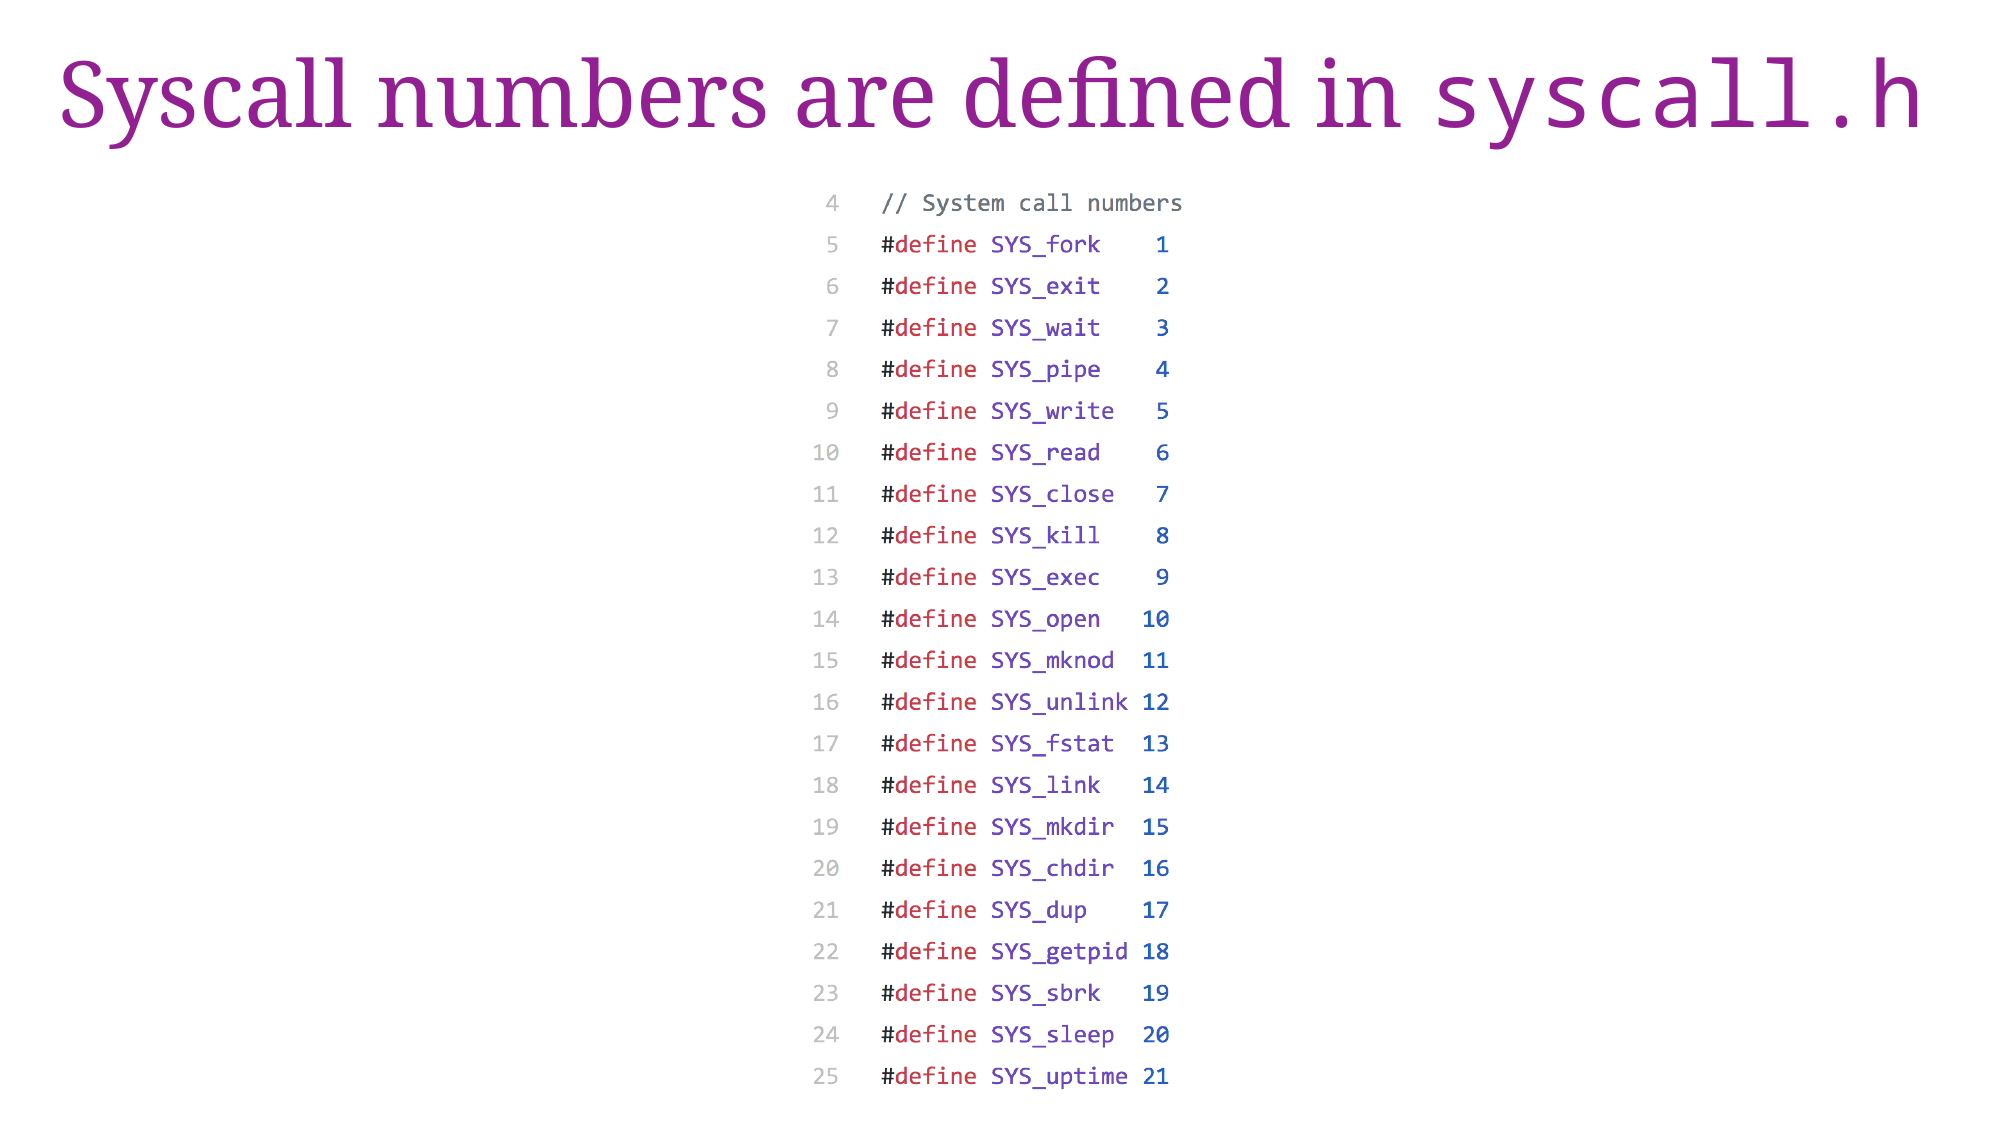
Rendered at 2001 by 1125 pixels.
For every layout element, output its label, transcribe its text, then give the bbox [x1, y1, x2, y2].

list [805, 187, 1191, 1106]
title Syscall numbers are defined in syscall.h [43, 25, 1953, 171]
